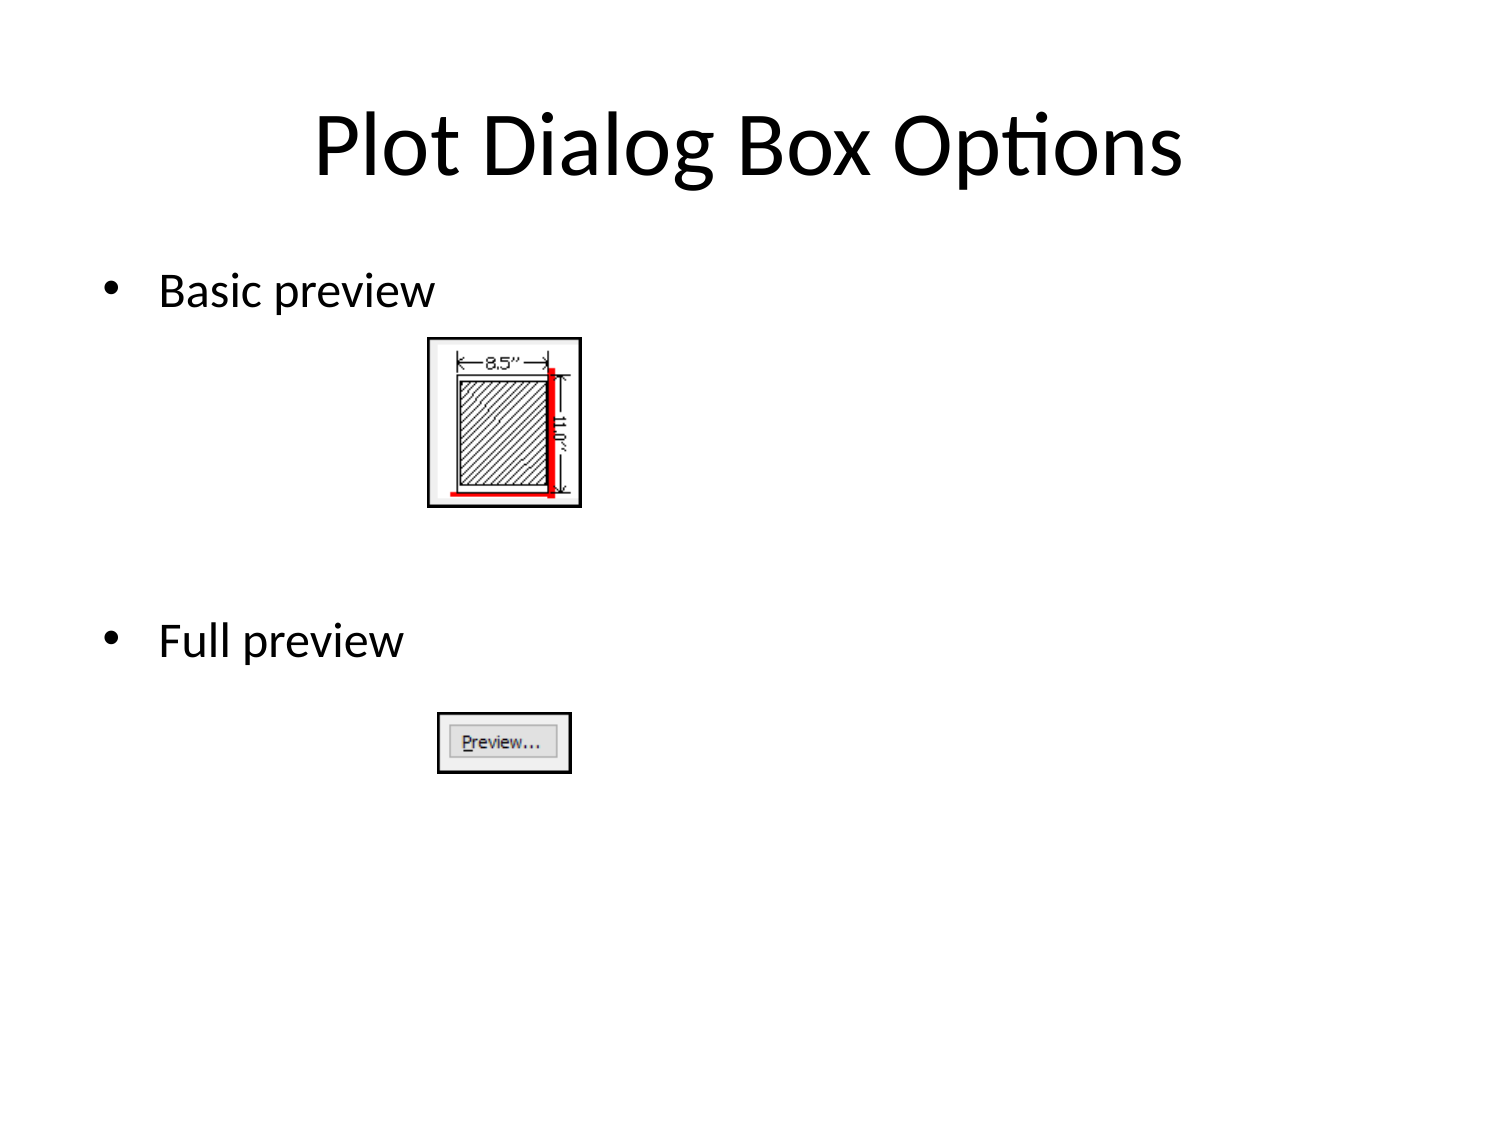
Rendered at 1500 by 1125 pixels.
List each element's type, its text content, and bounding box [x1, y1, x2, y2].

picture [437, 712, 573, 774]
list Basic preview Full preview [87, 249, 1313, 950]
title Plot Dialog Box Options [75, 45, 1425, 233]
picture [427, 337, 583, 508]
